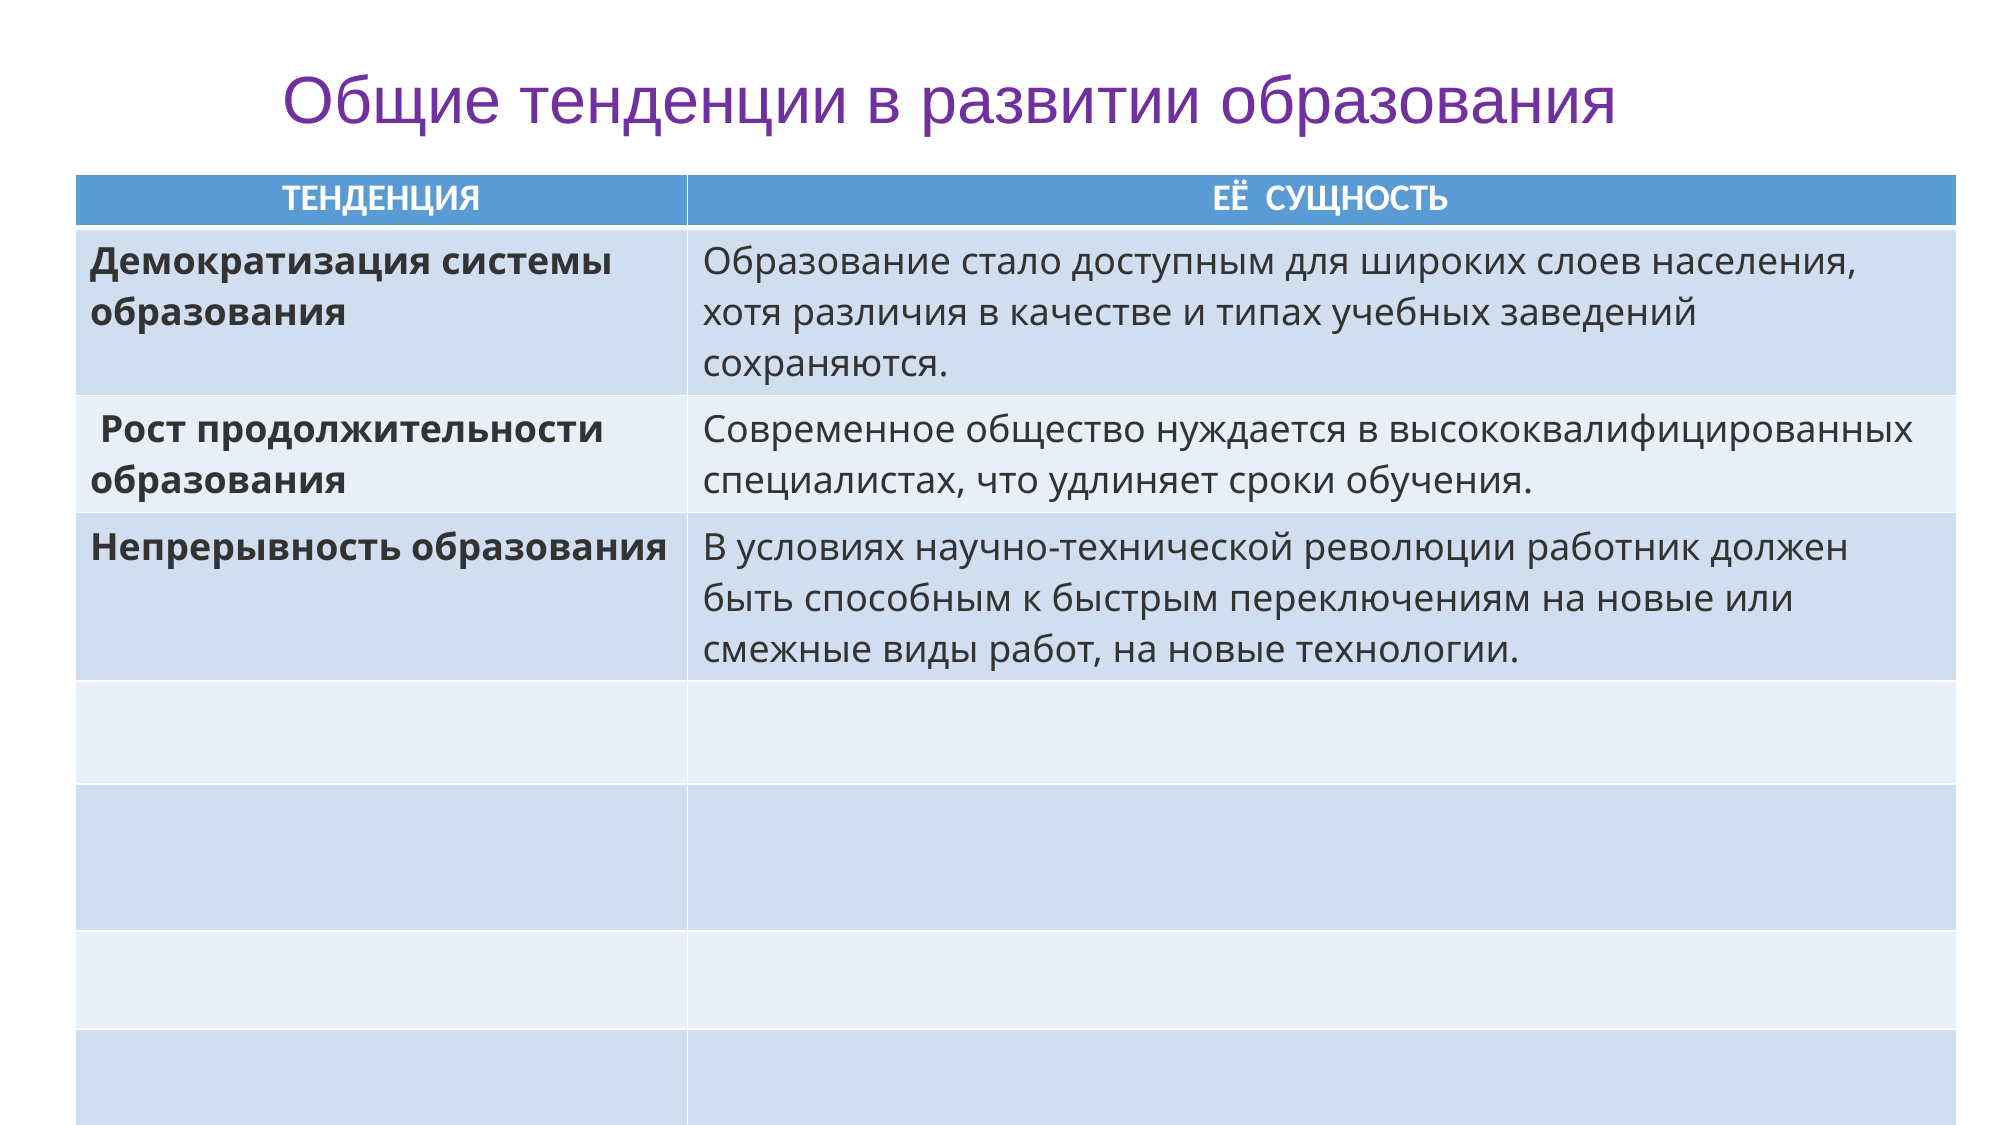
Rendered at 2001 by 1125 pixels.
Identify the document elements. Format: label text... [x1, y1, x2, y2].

table_cell [688, 932, 1956, 1028]
table_cell В условиях научно-технической революции работник должен быть способным к быстрым переключениям на новые или смежные виды работ, на новые технологии. [688, 513, 1956, 680]
table_cell Непрерывность образования [76, 513, 687, 680]
table_header ТЕНДЕНЦИЯ [76, 175, 687, 225]
table_cell [688, 785, 1956, 930]
table_cell [688, 682, 1956, 783]
table_cell Демократизация системы образования [76, 230, 687, 395]
table_cell [76, 1030, 687, 1125]
table_cell [76, 932, 687, 1028]
table_cell [76, 682, 687, 783]
table_cell [76, 785, 687, 930]
table_cell Образование стало доступным для широких слоев населения, хотя различия в качестве и типах учебных заведений сохраняются. [688, 230, 1956, 395]
table_cell [688, 1030, 1956, 1125]
table_cell Современное общество нуждается в высококвалифицированных специалистах, что удлиняет сроки обучения. [688, 396, 1956, 512]
title Общие тенденции в развитии образования [137, 59, 1863, 148]
table_cell Рост продолжительности образования [76, 396, 687, 512]
table_header ЕЁ СУЩНОСТЬ [688, 175, 1956, 225]
